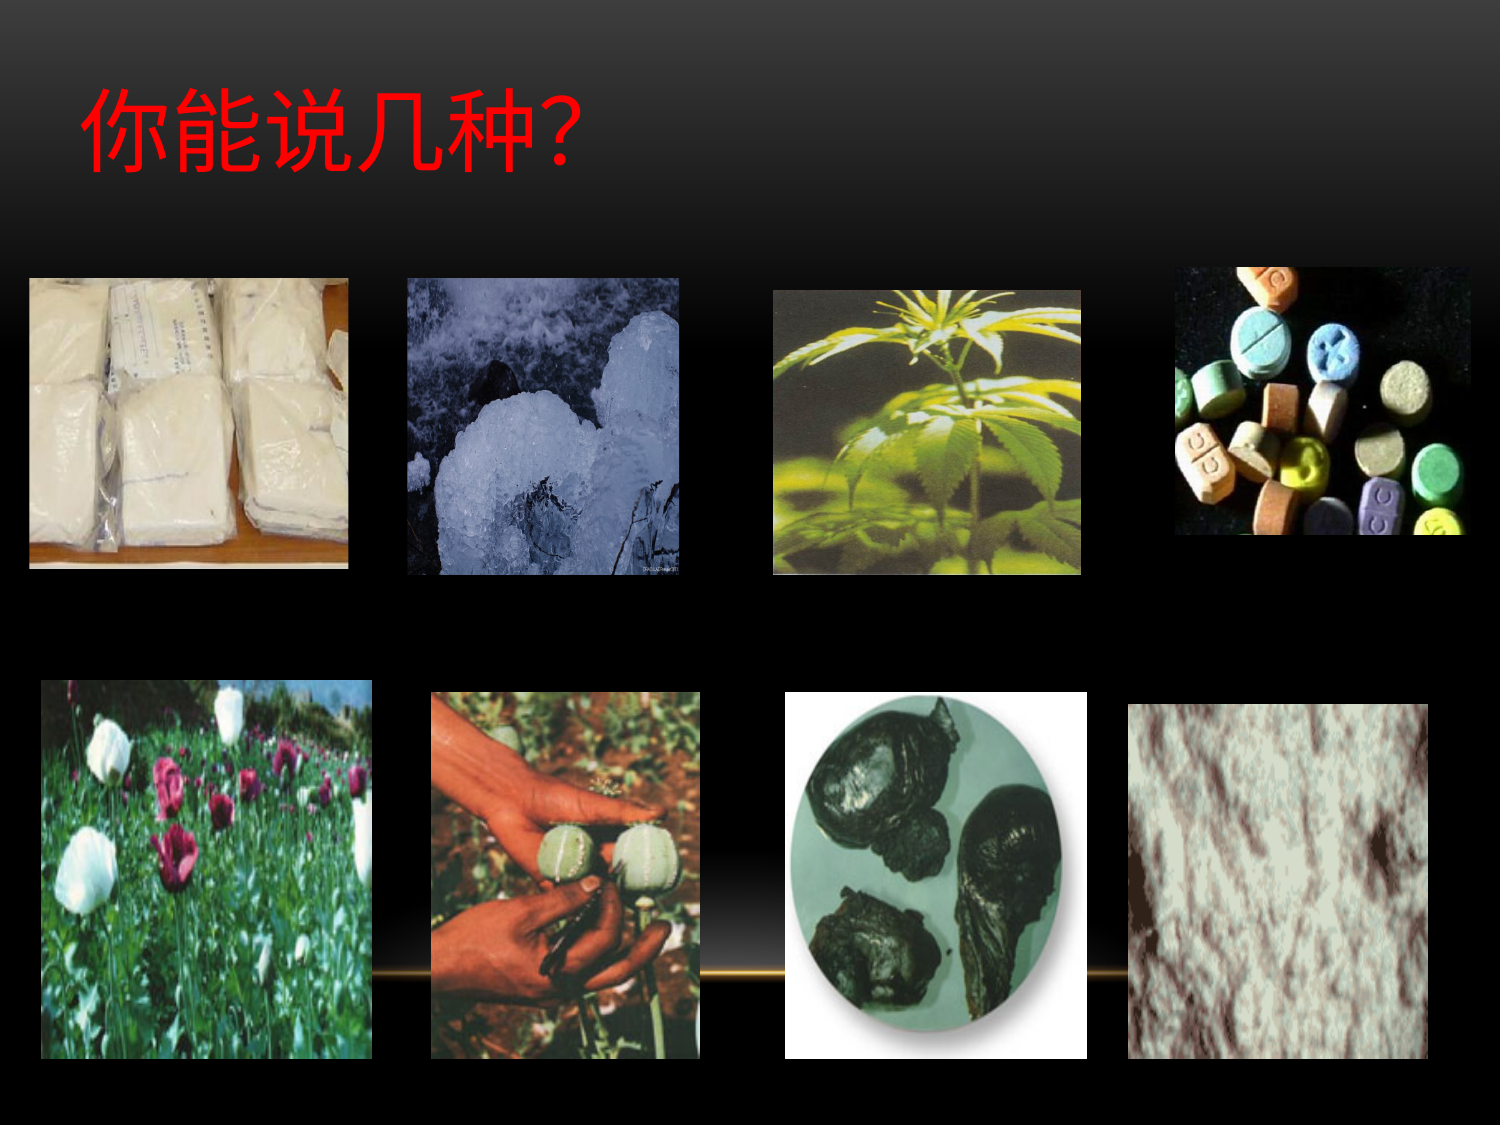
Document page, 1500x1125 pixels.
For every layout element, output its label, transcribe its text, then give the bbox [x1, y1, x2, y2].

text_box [1174, 266, 1471, 622]
text_box 你能说几种？ [64, 66, 880, 191]
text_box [29, 278, 349, 658]
picture [0, 0, 1500, 1125]
